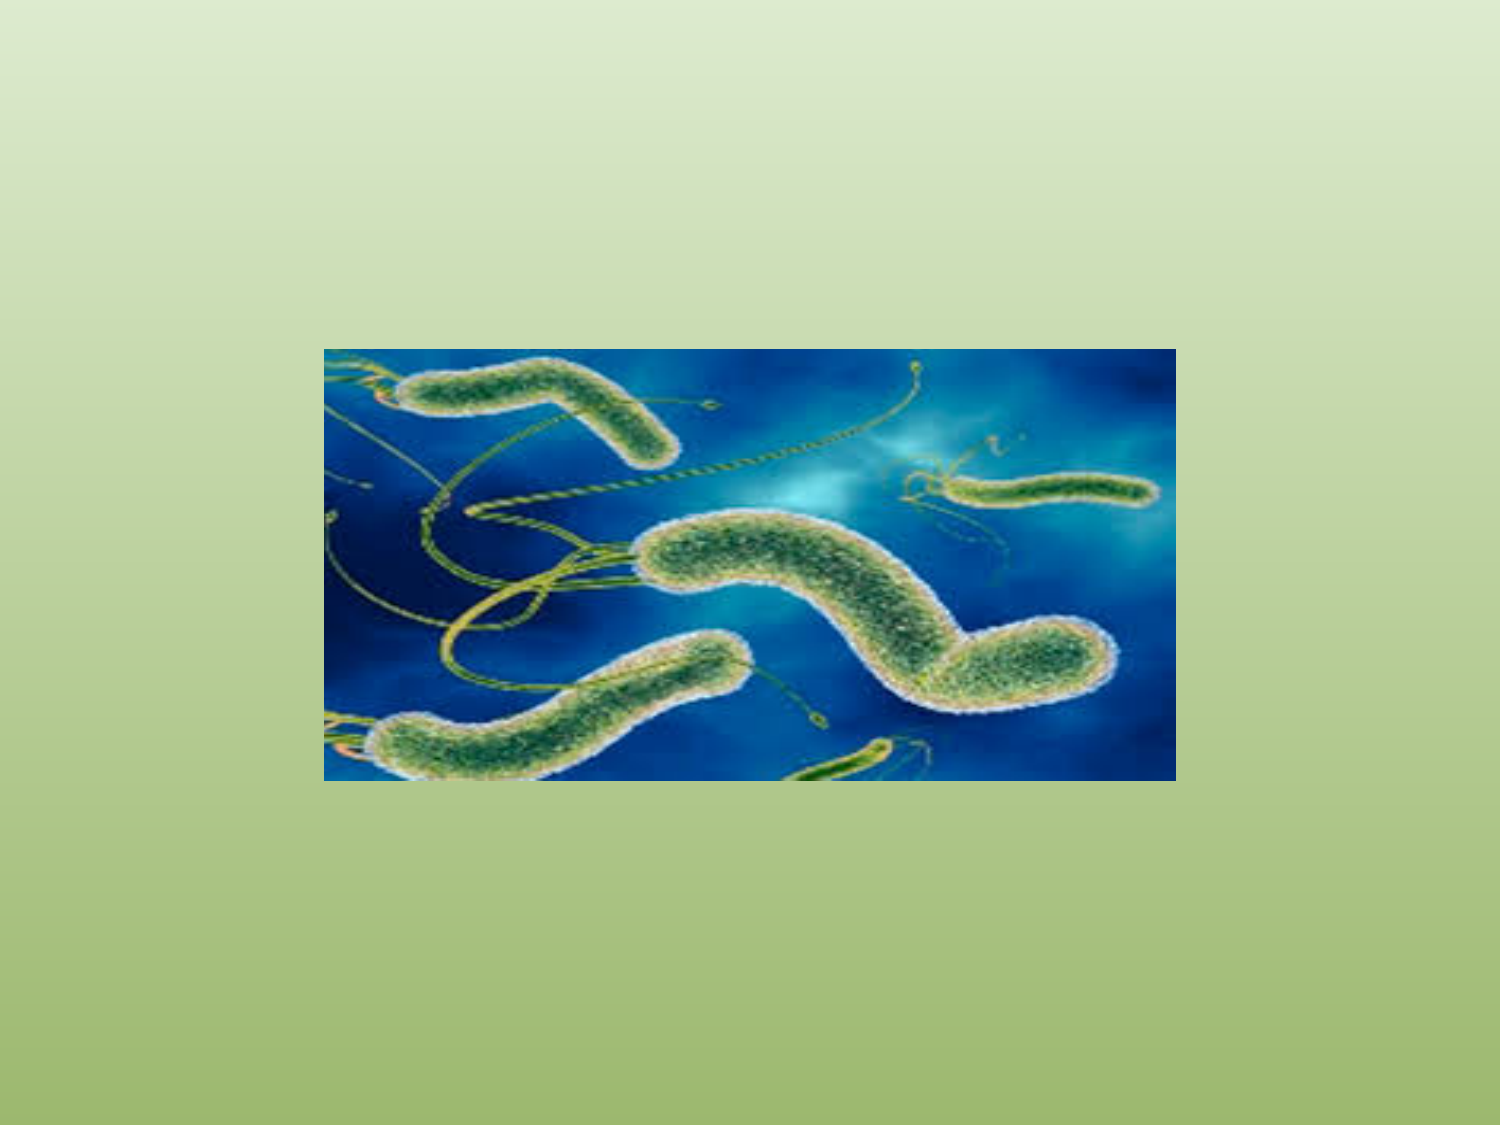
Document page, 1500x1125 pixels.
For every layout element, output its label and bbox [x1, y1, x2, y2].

list [324, 349, 1176, 781]
